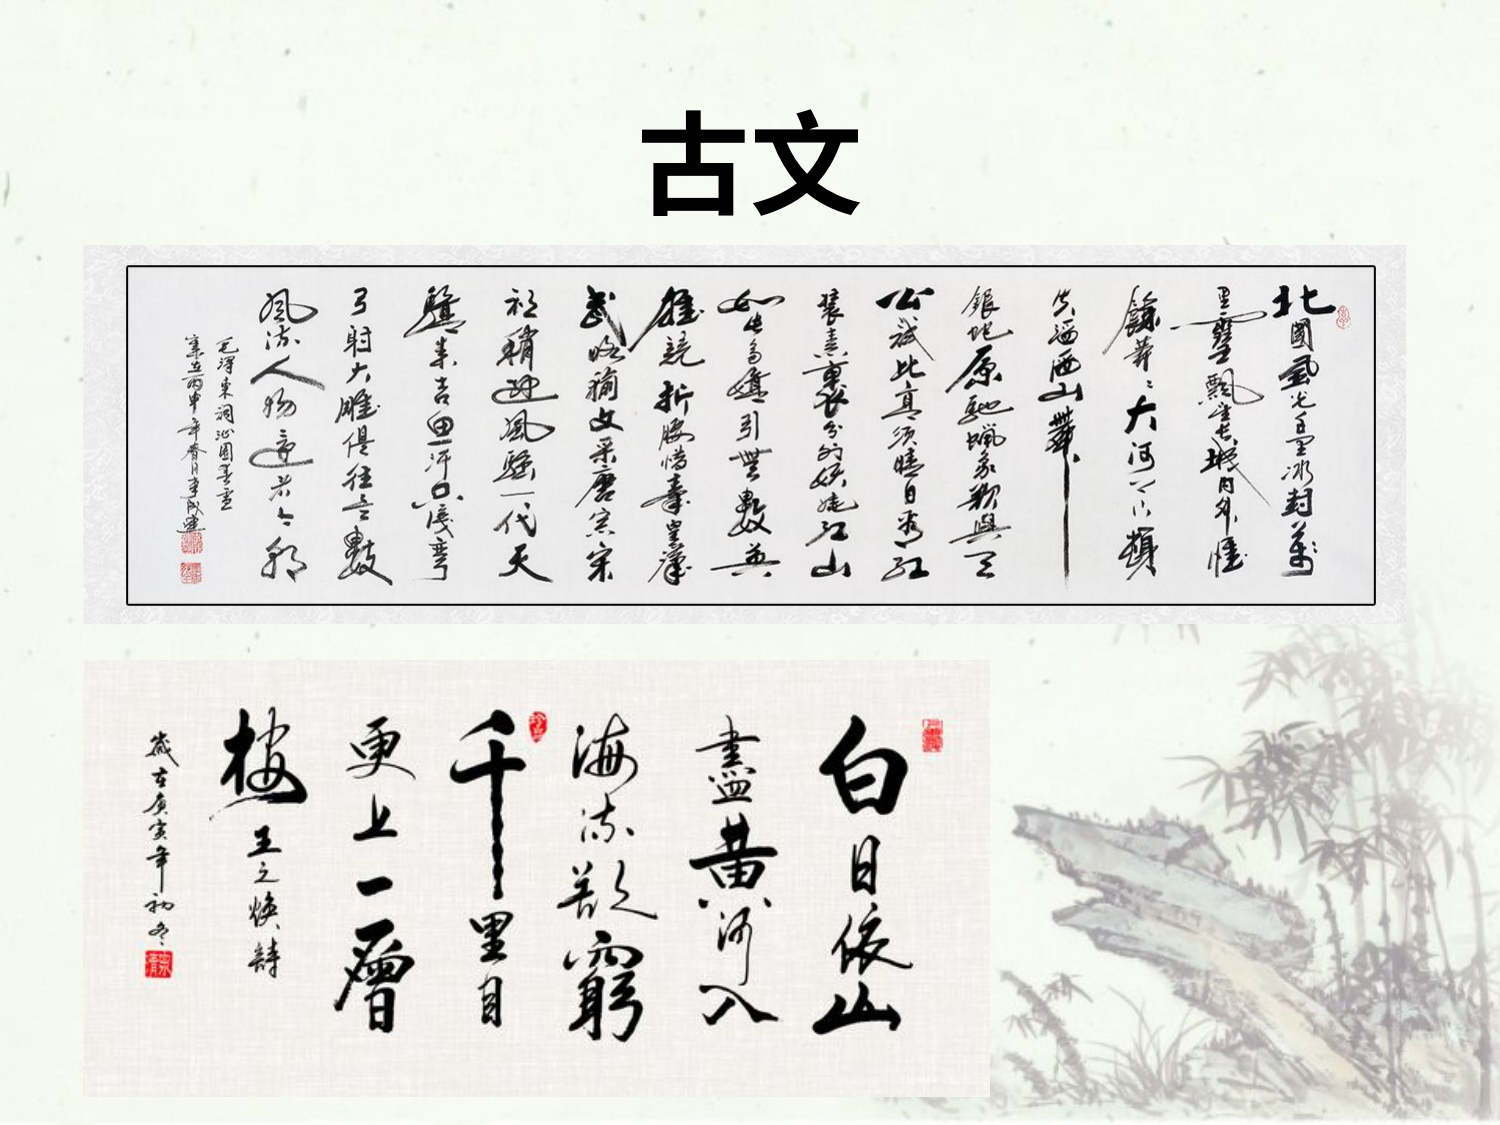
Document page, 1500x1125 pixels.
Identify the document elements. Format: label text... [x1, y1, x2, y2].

picture [0, 0, 1500, 1125]
text_box 古文 [200, 19, 1300, 237]
